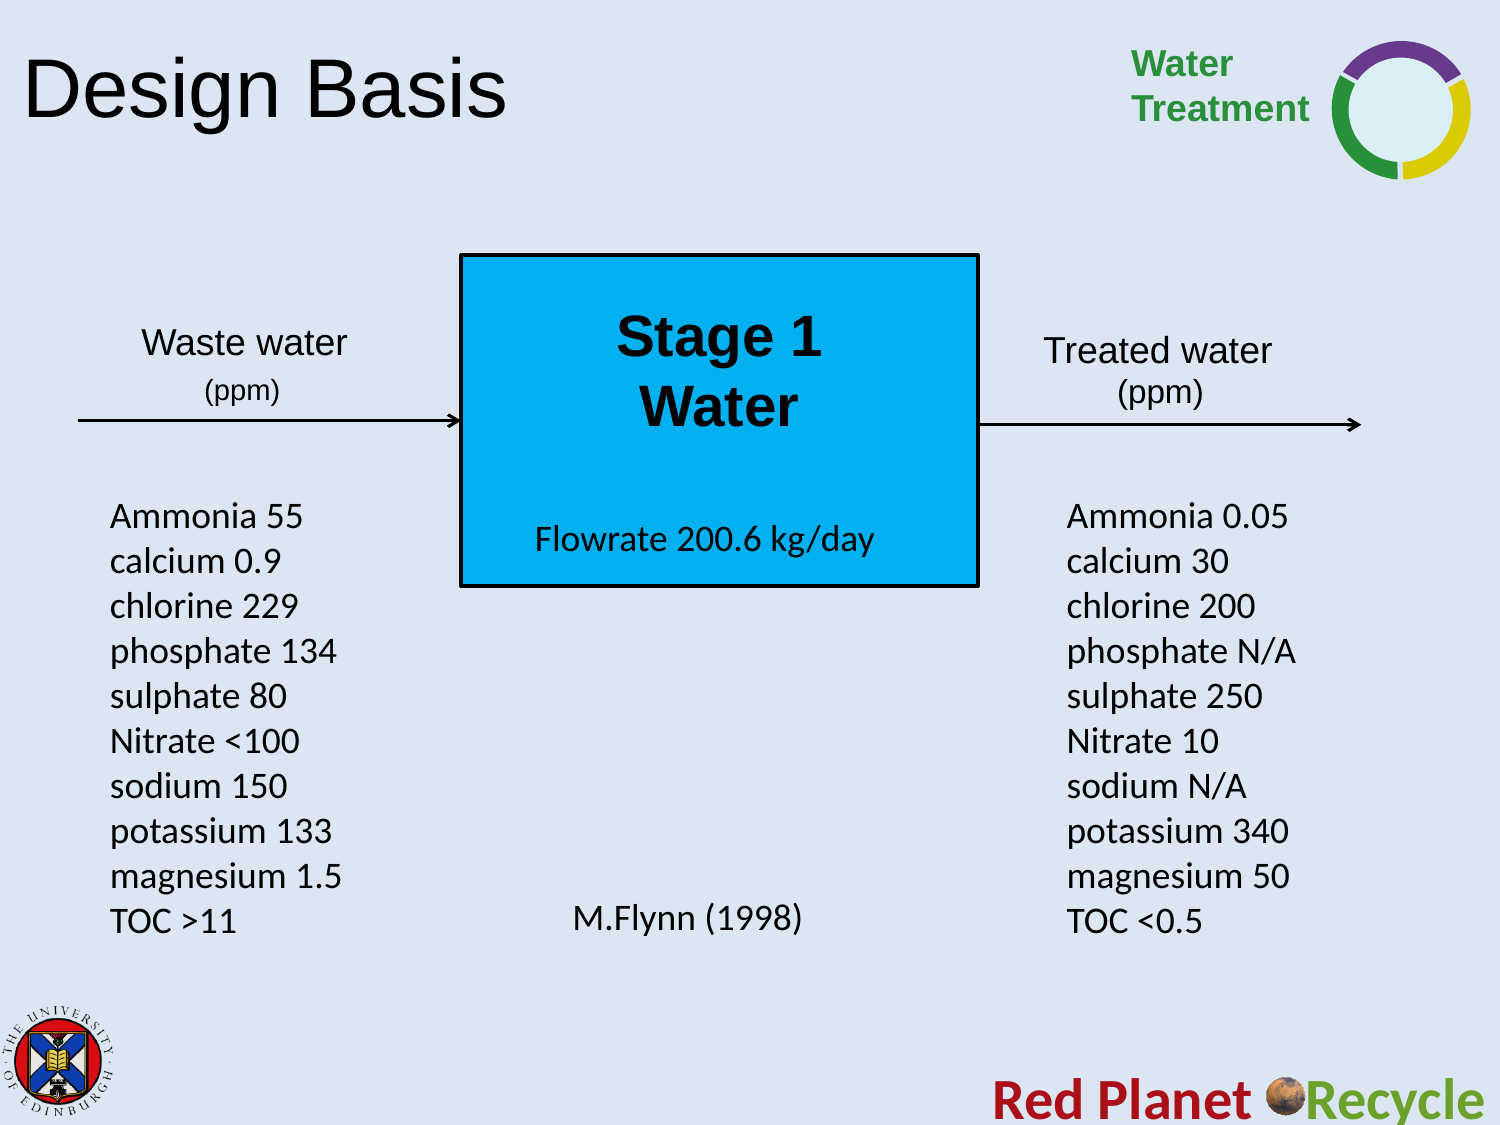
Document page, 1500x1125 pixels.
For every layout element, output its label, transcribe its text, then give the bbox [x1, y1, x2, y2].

text_box Treated water (ppm) [1028, 318, 1388, 418]
text_box Waste water (ppm) [126, 310, 486, 416]
text_box Ammonia 0.05 calcium 30 chlorine 200 phosphate N/A sulphate 250 Nitrate 10 sodium N/A potassium 340 magnesium 50 TOC <0.5 [1051, 483, 1324, 994]
text_box Stage 1 Water [554, 290, 886, 446]
text_box Design Basis [7, 26, 1438, 142]
text_box [459, 253, 980, 588]
text_box Ammonia 55 calcium 0.9 chlorine 229 phosphate 134 sulphate 80 Nitrate <100 sodium 150 potassium 133 magnesium 1.5 TOC >11 [95, 483, 414, 994]
text_box Flowrate 200.6 kg/day [520, 506, 934, 566]
text_box [0, 0, 1500, 1009]
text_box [2, 1005, 1500, 1125]
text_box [1115, 30, 1483, 190]
text_box M.Flynn (1998) [557, 885, 923, 946]
